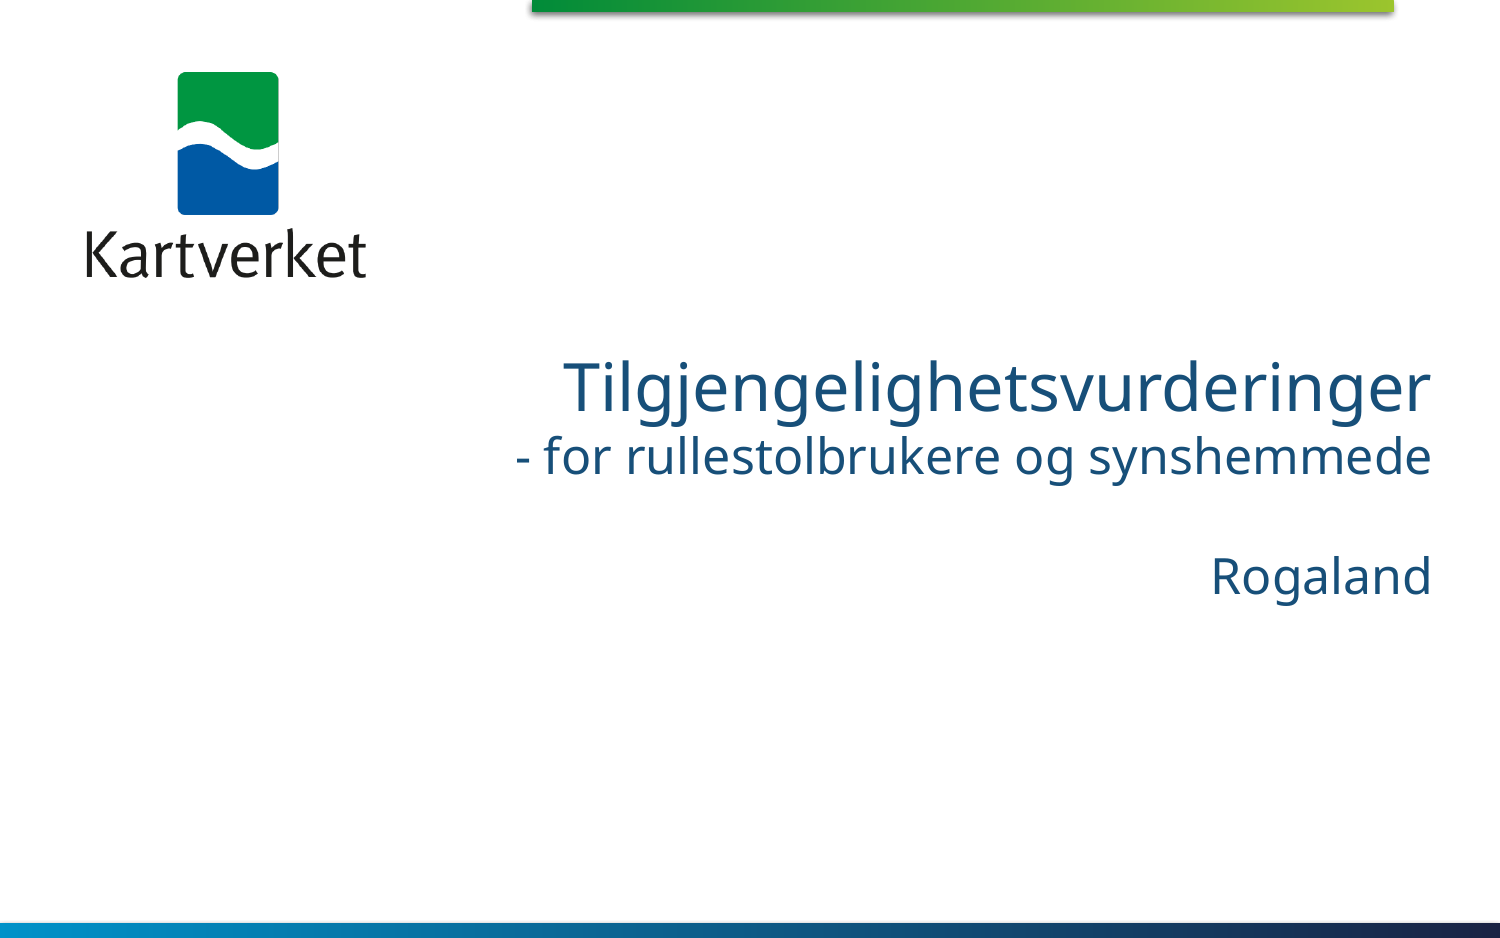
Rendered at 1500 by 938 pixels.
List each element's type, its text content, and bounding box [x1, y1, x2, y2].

text_box Tilgjengelighetsvurderinger - for rullestolbrukere og synshemmede Rogaland [66, 337, 1449, 613]
